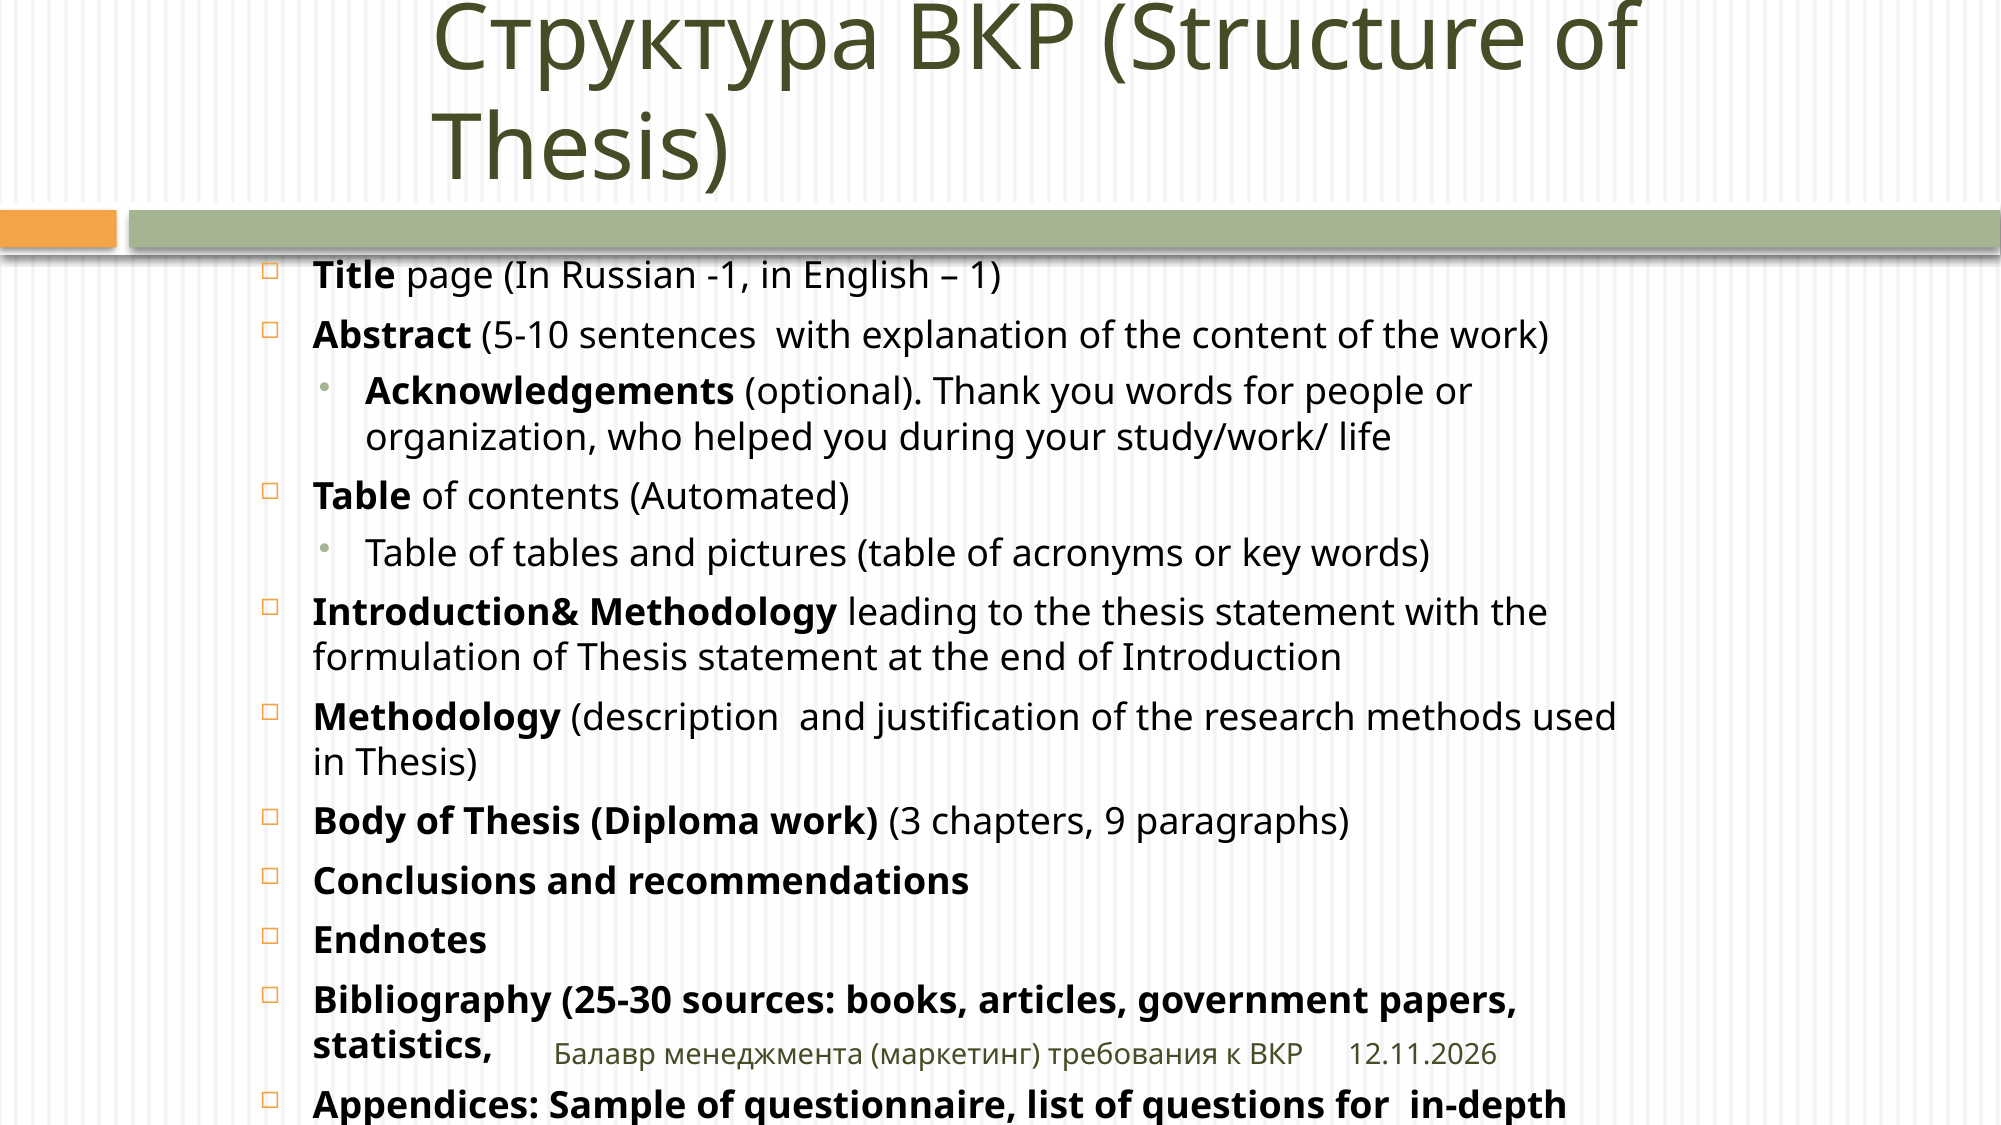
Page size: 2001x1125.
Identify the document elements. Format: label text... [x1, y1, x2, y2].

footer Балавр менеджмента (маркетинг) требования к ВКР [133, 1024, 1319, 1085]
list Title page (In Russian -1, in English – 1) Abstract (5-10 sentences with explanation of the content of the work) Acknowledgements (optional). Thank you words for people or organization, who helped you during your study/work/ life Table of contents (Automated) Table of tables and pictures (table of acronyms or key words) Introduction& Methodology leading to the thesis statement with the formulation of Thesis statement at the end of Introduction Methodology (description and justification of the research methods used in Thesis) Body of Thesis (Diploma work) (3 chapters, 9 paragraphs) Conclusions and recommendations Endnotes Bibliography (25-30 sources: books, articles, government papers, statistics, Appendices: Sample of questionnaire, list of questions for in-depth interviews, protocols of interviews, large tables etc. [245, 244, 1668, 980]
title Структура ВКР (Structure of Thesis) [416, 0, 1934, 175]
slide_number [1333, 1025, 1917, 1085]
